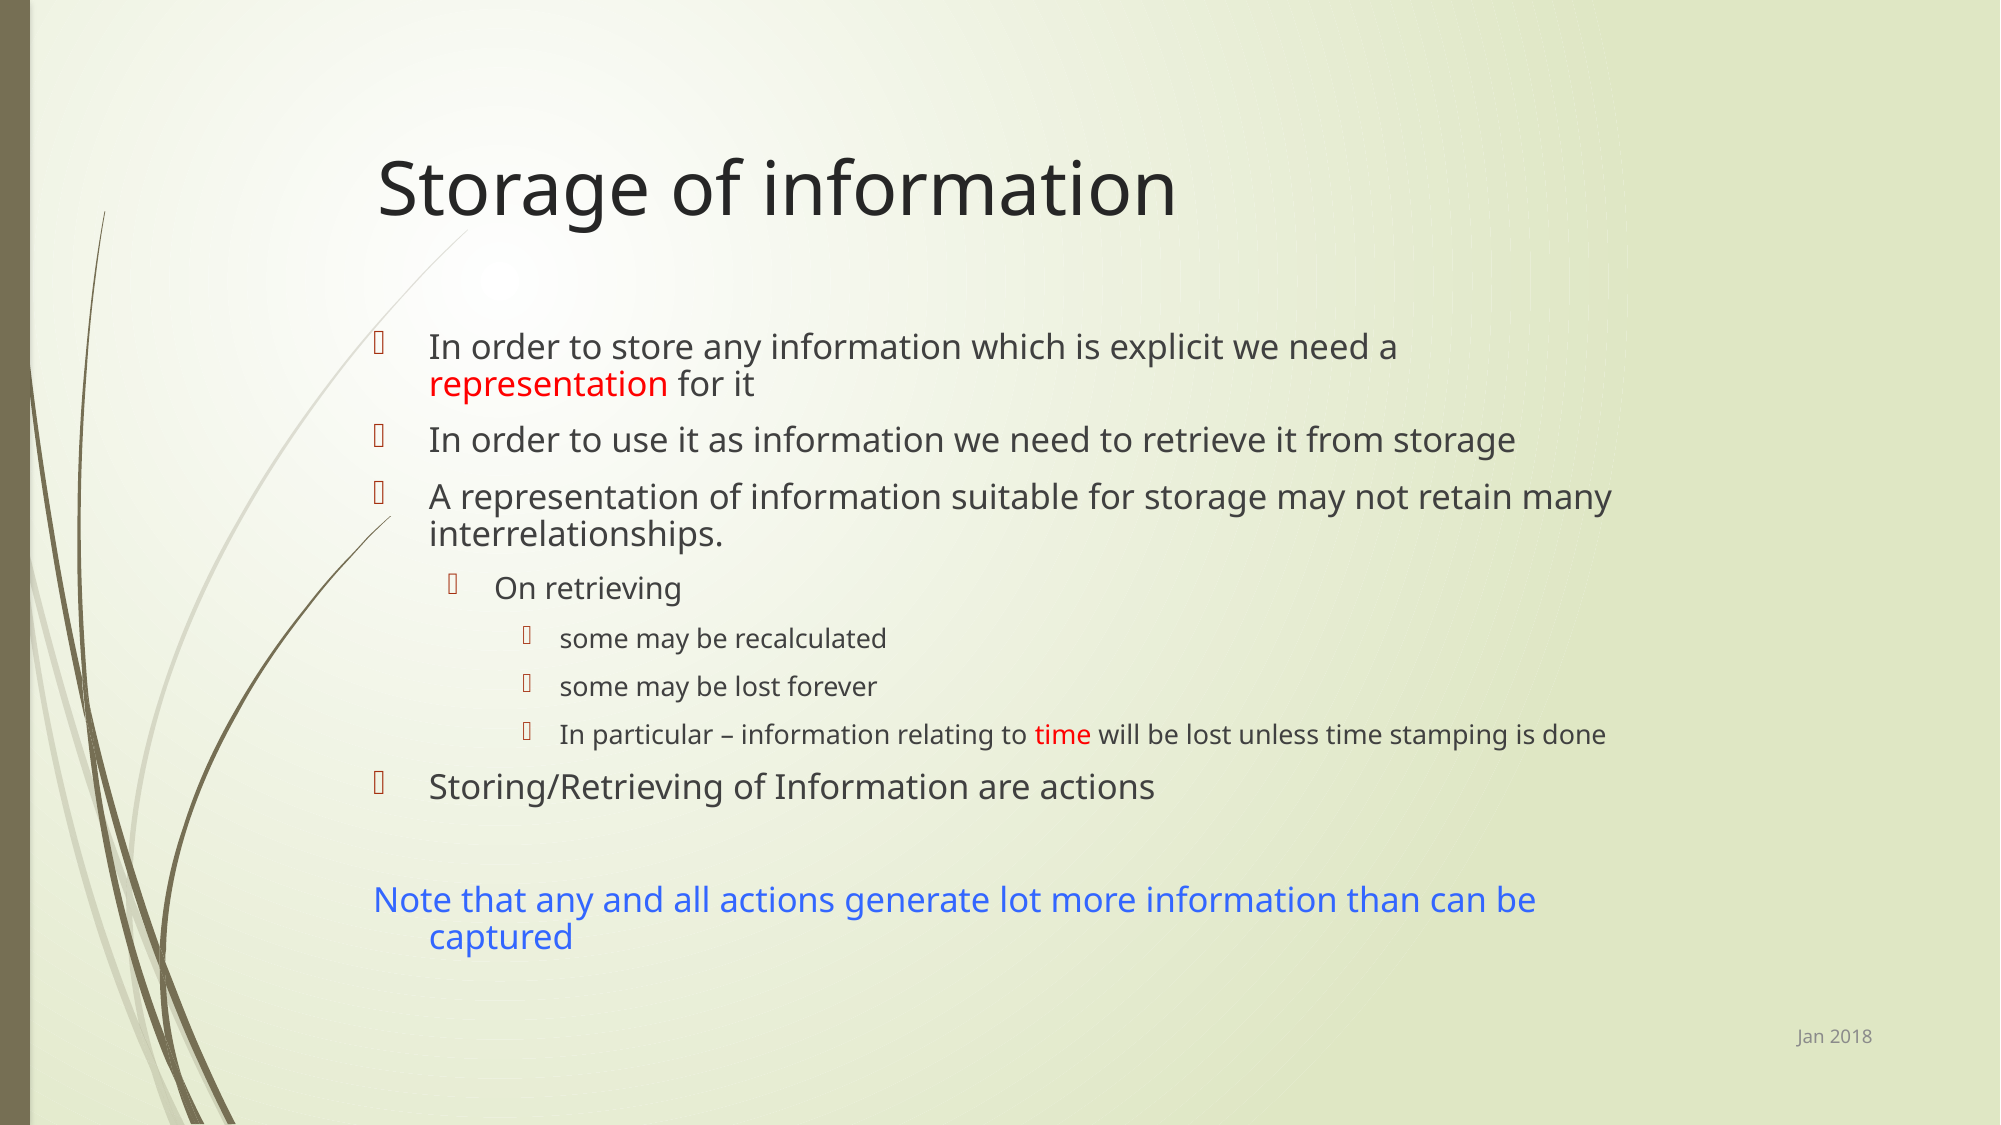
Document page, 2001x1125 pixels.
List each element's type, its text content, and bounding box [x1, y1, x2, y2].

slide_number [1699, 1005, 1888, 1067]
list In order to store any information which is explicit we need a representation for it In order to use it as information we need to retrieve it from storage A representation of information suitable for storage may not retain many interrelationships. On retrieving some may be recalculated some may be lost forever In particular – information relating to time will be lost unless time stamping is done Storing/Retrieving of Information are actions Note that any and all actions generate lot more information than can be captured [358, 322, 1633, 998]
title Storage of information [362, 112, 1638, 238]
